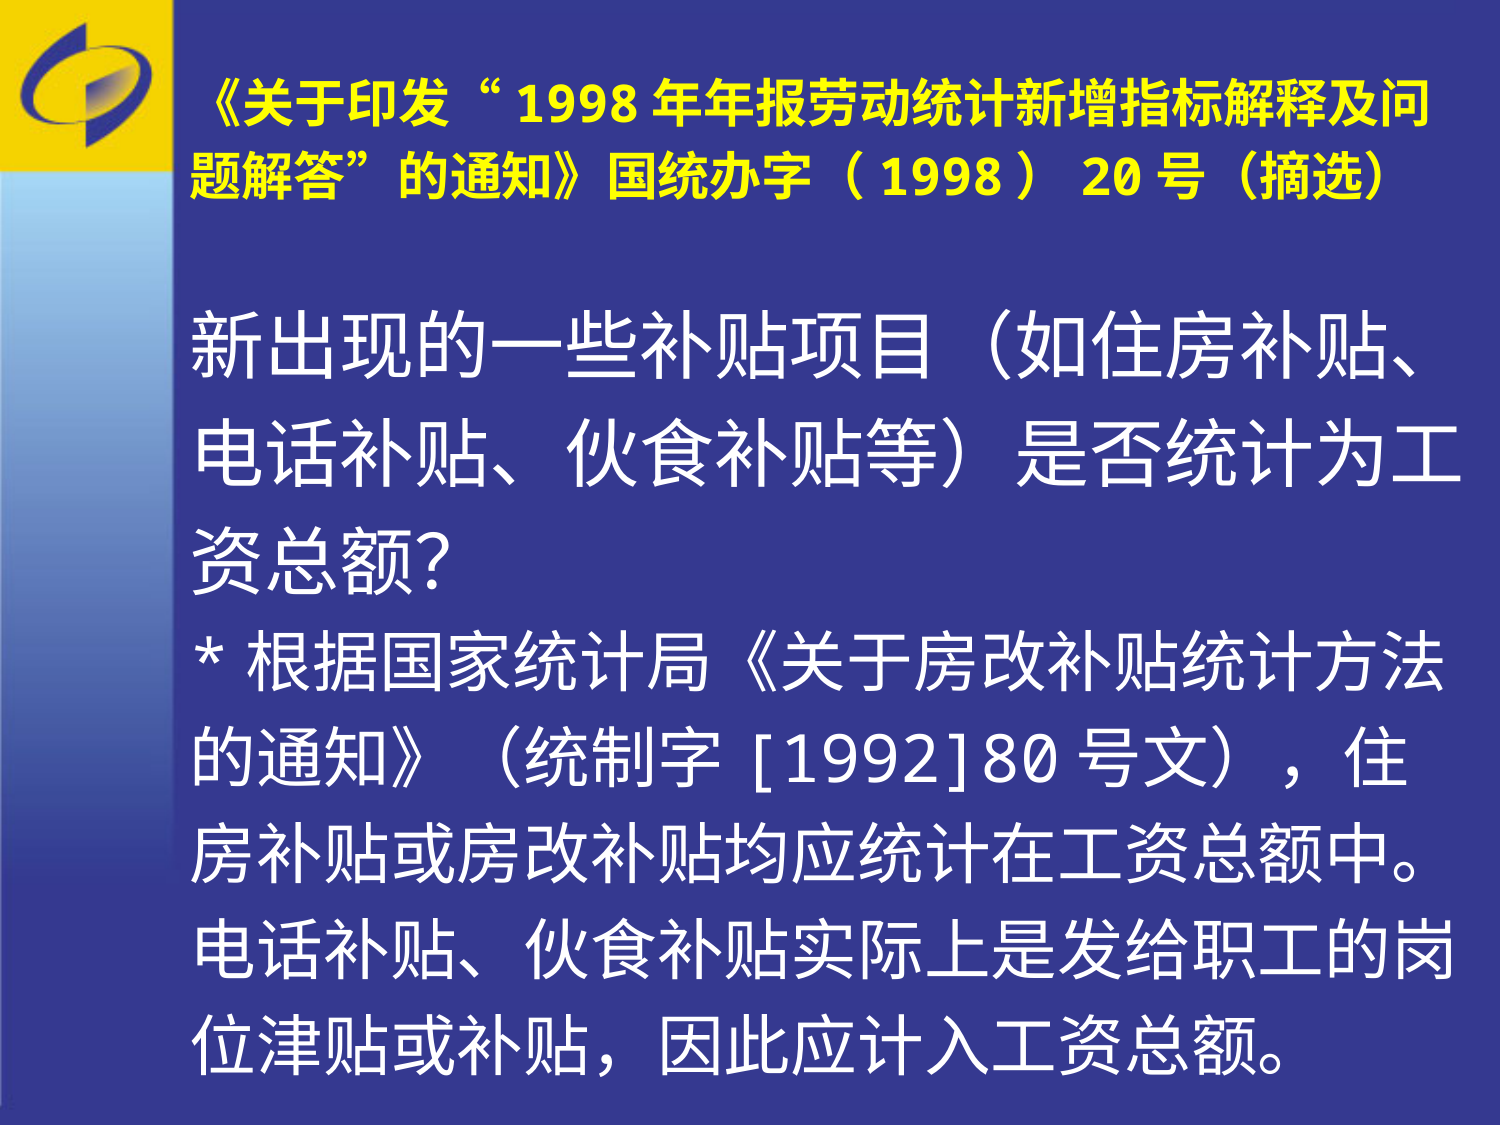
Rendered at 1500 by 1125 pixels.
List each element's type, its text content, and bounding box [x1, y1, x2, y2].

list 《关于印发“1998年年报劳动统计新增指标解释及问题解答”的通知》国统办字（1998）20号（摘选） 新出现的一些补贴项目（如住房补贴、电话补贴、伙食补贴等）是否统计为工资总额？ *根据国家统计局《关于房改补贴统计方法的通知》（统制字[1992]80号文），住房补贴或房改补贴均应统计在工资总额中。电话补贴、伙食补贴实际上是发给职工的岗位津贴或补贴，因此应计入工资总额。 [174, 51, 1481, 1089]
picture [0, 0, 1500, 1125]
